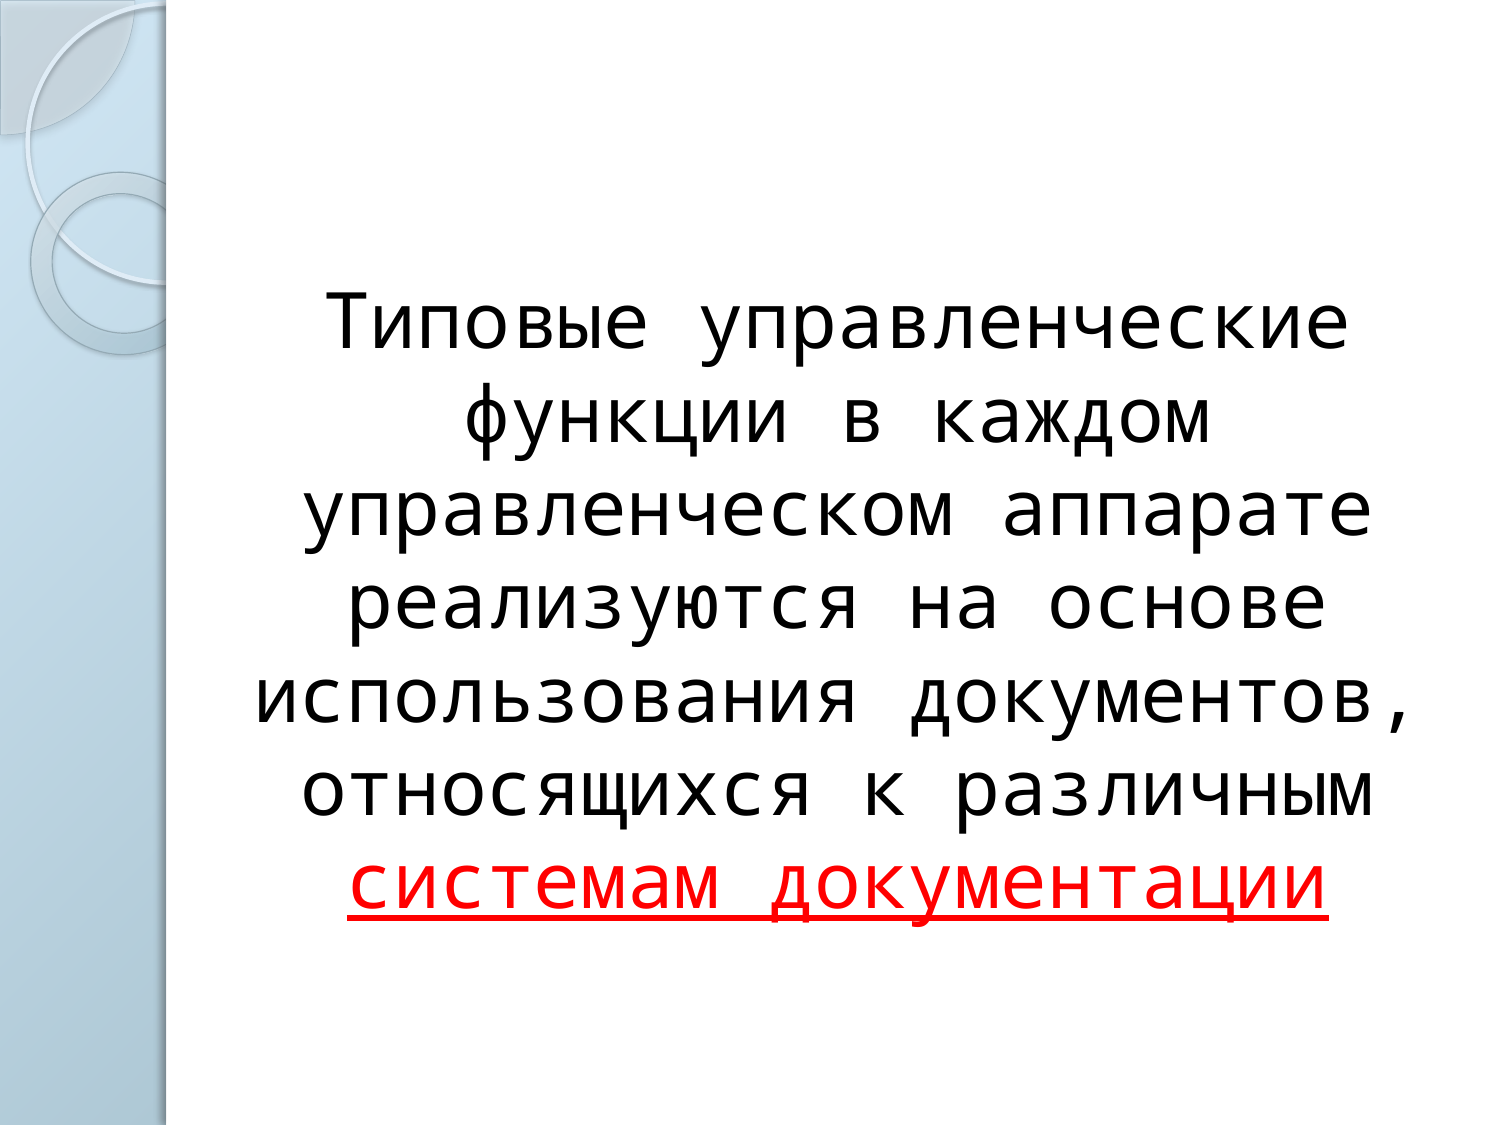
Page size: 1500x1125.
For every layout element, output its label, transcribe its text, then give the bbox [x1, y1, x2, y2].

title Типовые управленческие функции в каждом управленческом аппарате реализуются на основе использования документов, относящихся к различным системам документации [222, 257, 1453, 938]
